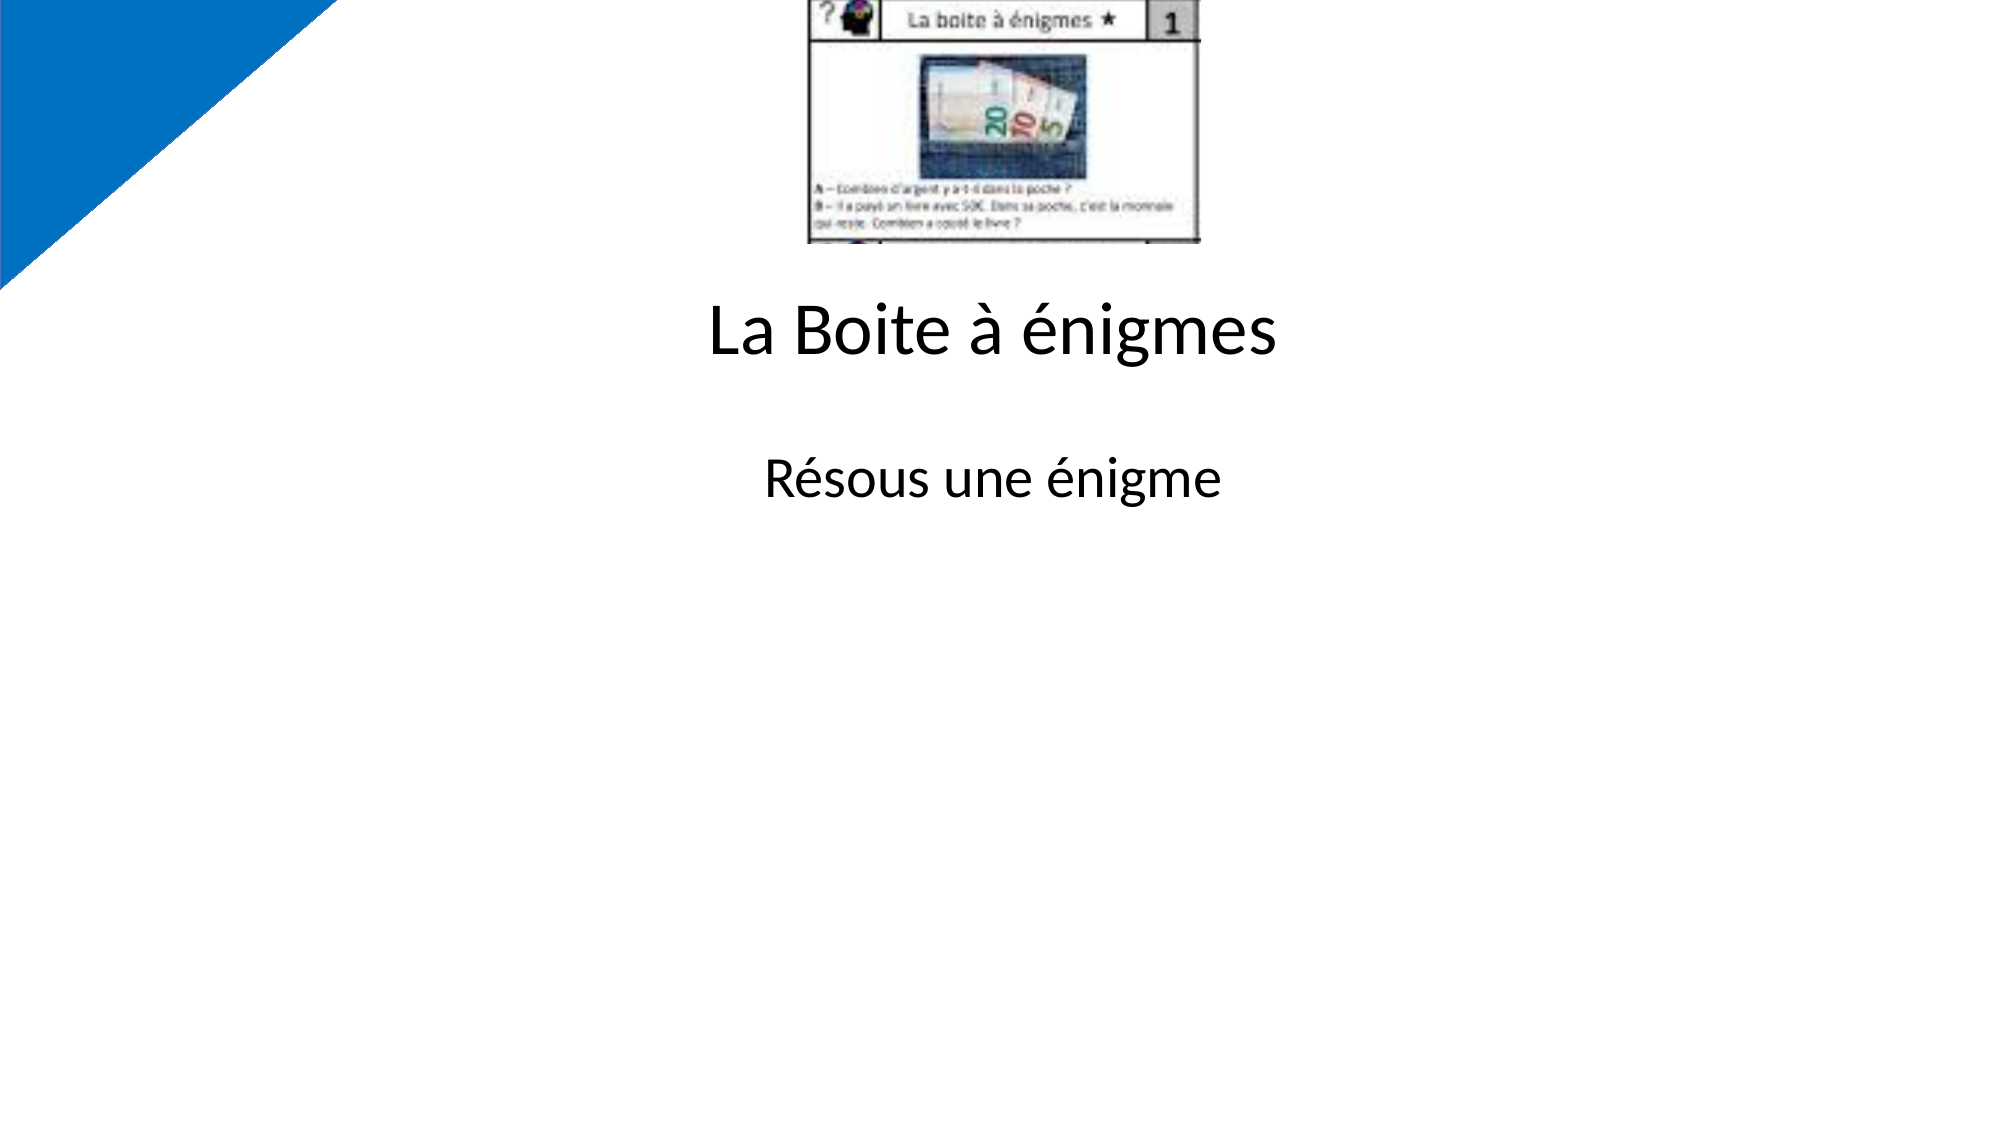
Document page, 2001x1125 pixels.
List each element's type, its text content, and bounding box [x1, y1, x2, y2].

picture [785, 0, 1202, 244]
text_box La Boite à énigmes Résous une énigme [59, 272, 1928, 517]
text_box [0, 0, 337, 290]
